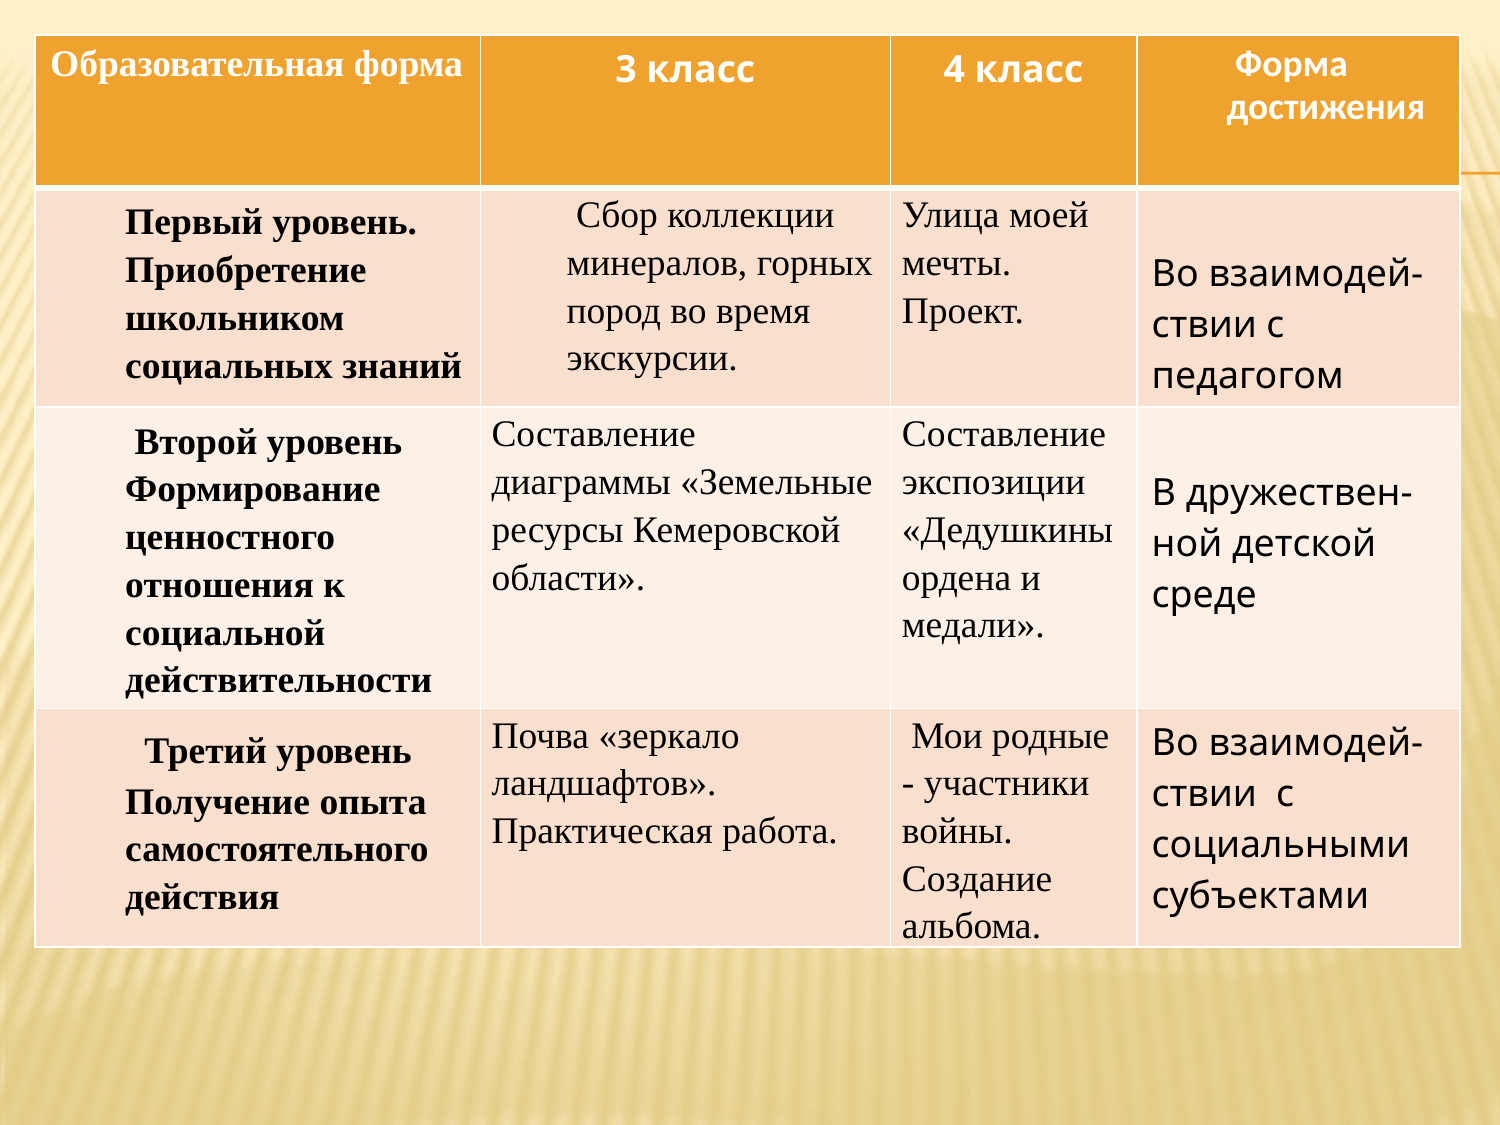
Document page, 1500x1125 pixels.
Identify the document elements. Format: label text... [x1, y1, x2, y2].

table_header Образовательная форма [36, 36, 480, 185]
table_cell Составление экспозиции «Дедушкины ордена и медали». [891, 408, 1136, 708]
table_cell В дружествен- ной детской среде [1138, 408, 1459, 708]
table_header 4 класс [891, 36, 1136, 185]
table_cell Сбор коллекции минералов, горных пород во время экскурсии. [481, 191, 890, 406]
table_cell Улица моей мечты. Проект. [891, 191, 1136, 406]
table_cell Составление диаграммы «Земельные ресурсы Кемеровской области». [481, 408, 890, 708]
table_cell Во взаимодей- ствии с социальными субъектами [1138, 709, 1459, 946]
table_header Форма достижения [1138, 36, 1459, 185]
table_cell Третий уровень Получение опыта самостоятельного действия [36, 709, 480, 946]
table_cell Второй уровень Формирование ценностного отношения к социальной действительности [36, 408, 480, 708]
table_cell Почва «зеркало ландшафтов». Практическая работа. [481, 709, 890, 946]
table_header 3 класс [481, 36, 890, 185]
table_cell Во взаимодей- ствии с педагогом [1138, 191, 1459, 406]
table_cell Первый уровень. Приобретение школьником социальных знаний [36, 191, 480, 406]
table_cell Мои родные - участники войны. Создание альбома. [891, 709, 1136, 946]
